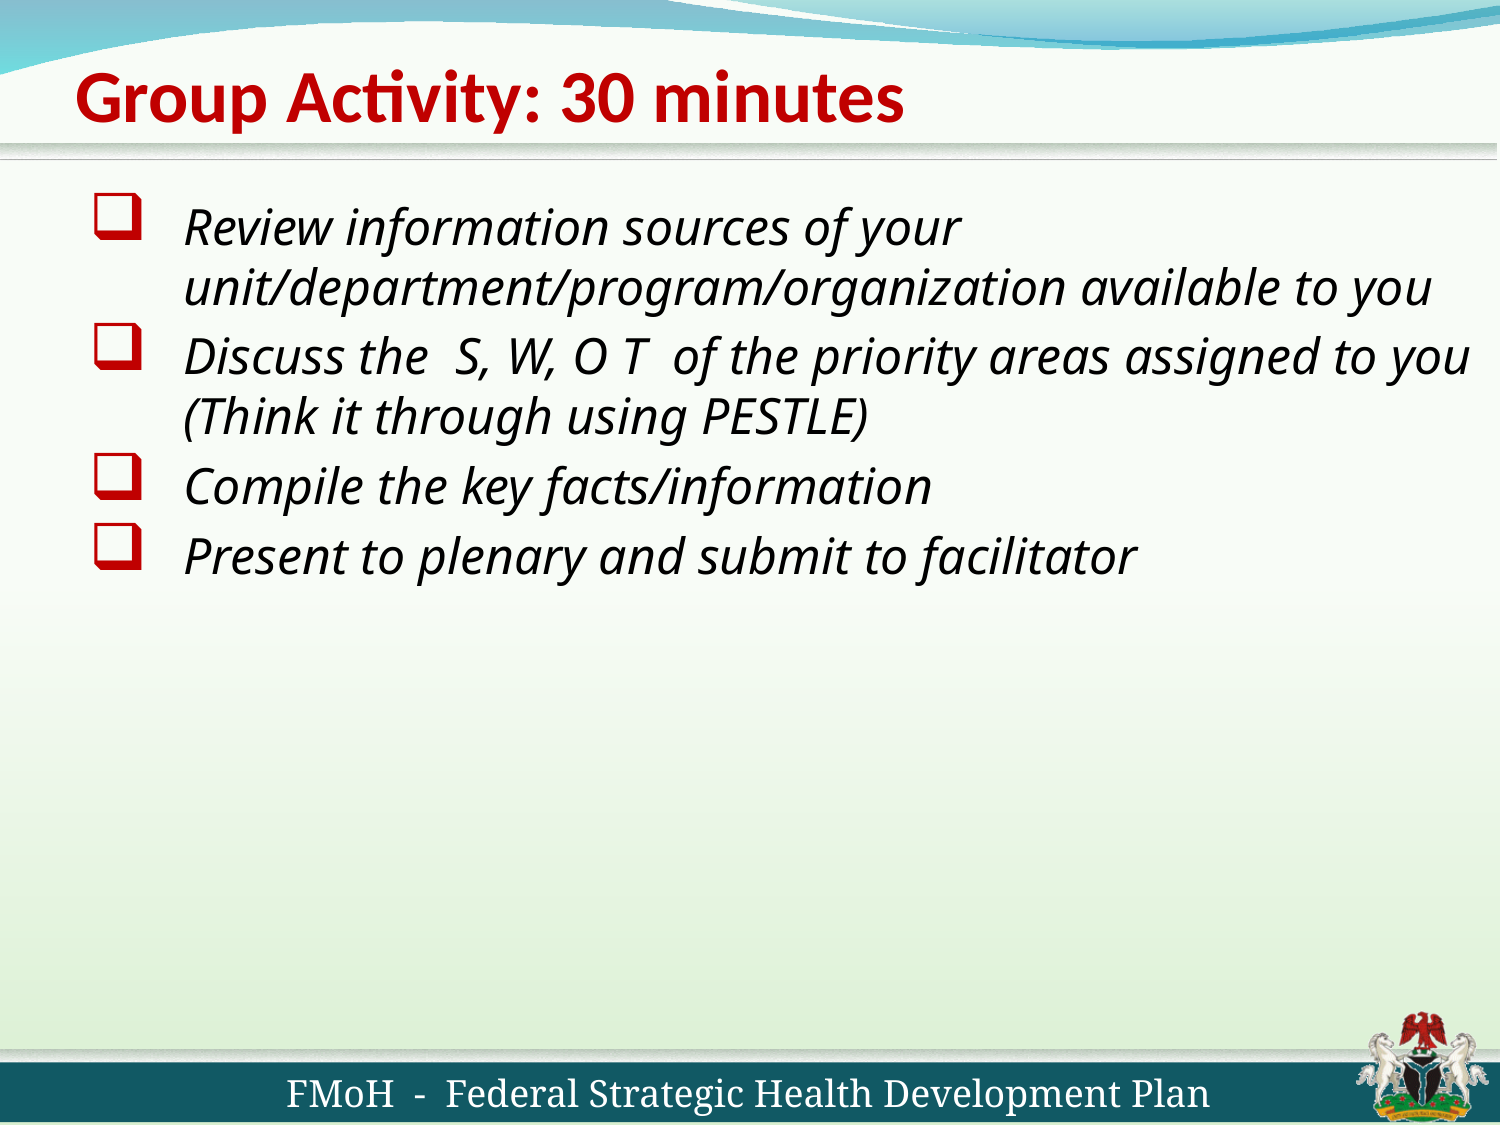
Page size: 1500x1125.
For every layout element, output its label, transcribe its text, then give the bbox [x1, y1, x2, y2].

list Review information sources of your unit/department/program/organization available to you Discuss the S, W, O T of the priority areas assigned to you (Think it through using PESTLE) Compile the key facts/information Present to plenary and submit to facilitator [75, 187, 1500, 1050]
title Group Activity: 30 minutes [75, 24, 1425, 138]
picture [0, 143, 1497, 161]
picture [0, 1049, 1500, 1125]
